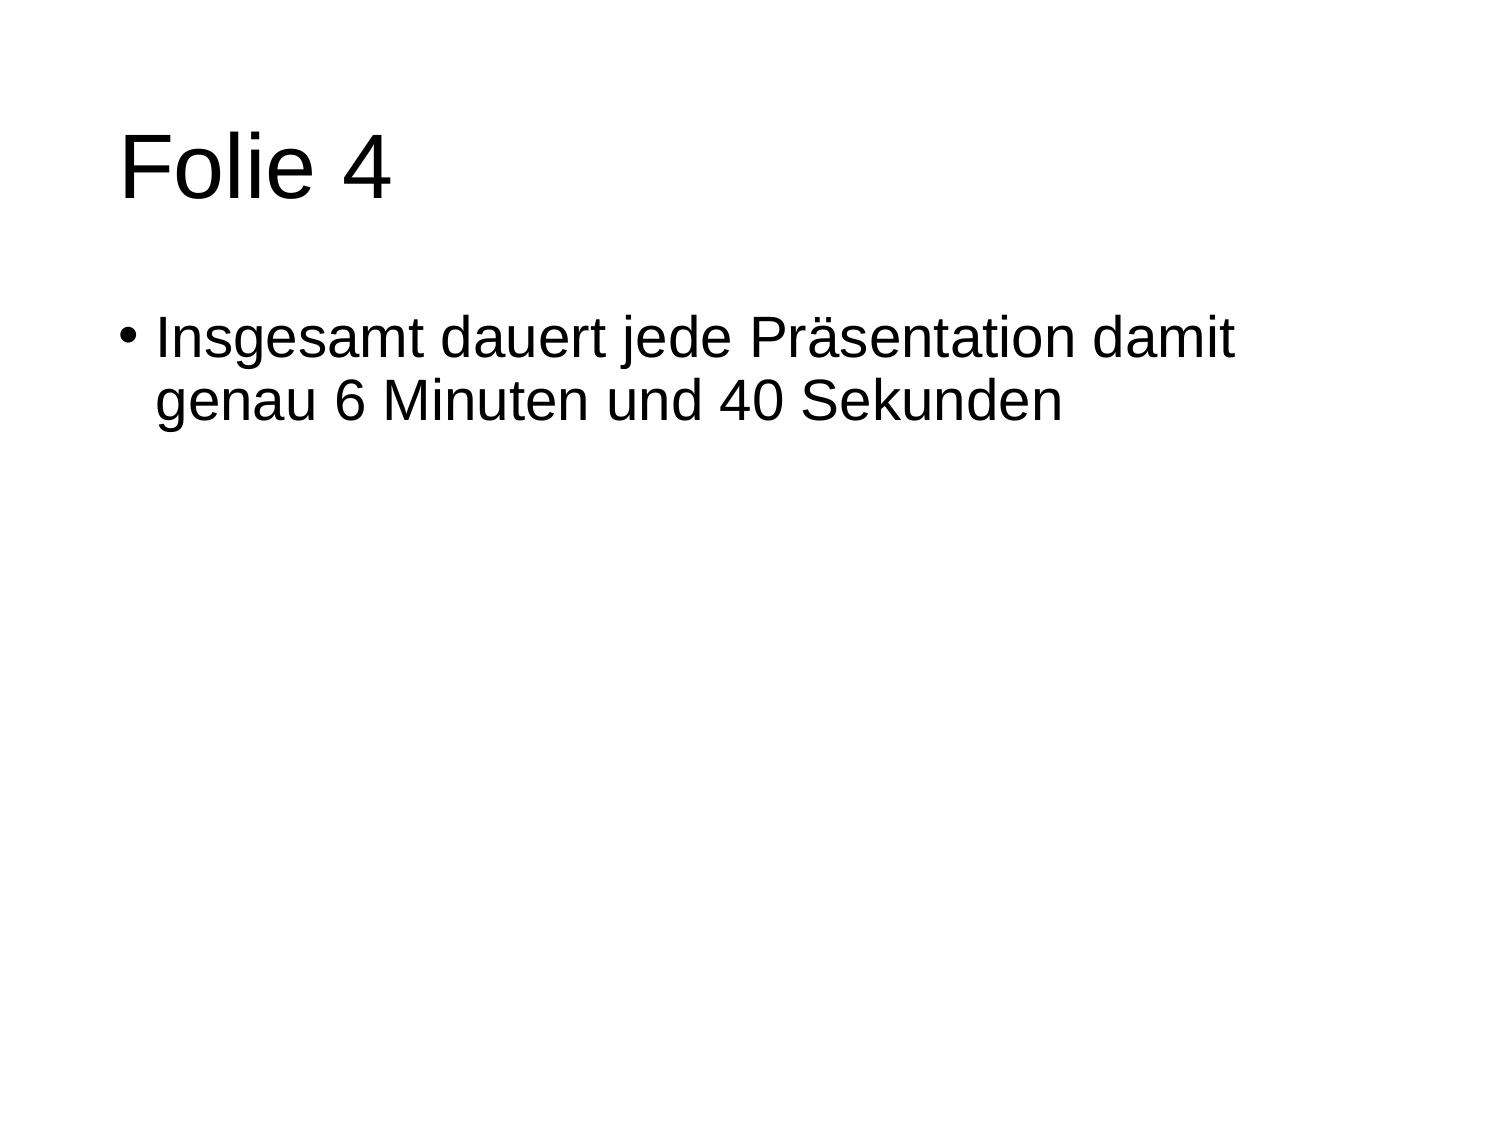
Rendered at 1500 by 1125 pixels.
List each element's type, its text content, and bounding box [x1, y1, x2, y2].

title Folie 4 [103, 59, 1397, 278]
list Insgesamt dauert jede Präsentation damit genau 6 Minuten und 40 Sekunden [103, 299, 1397, 1014]
